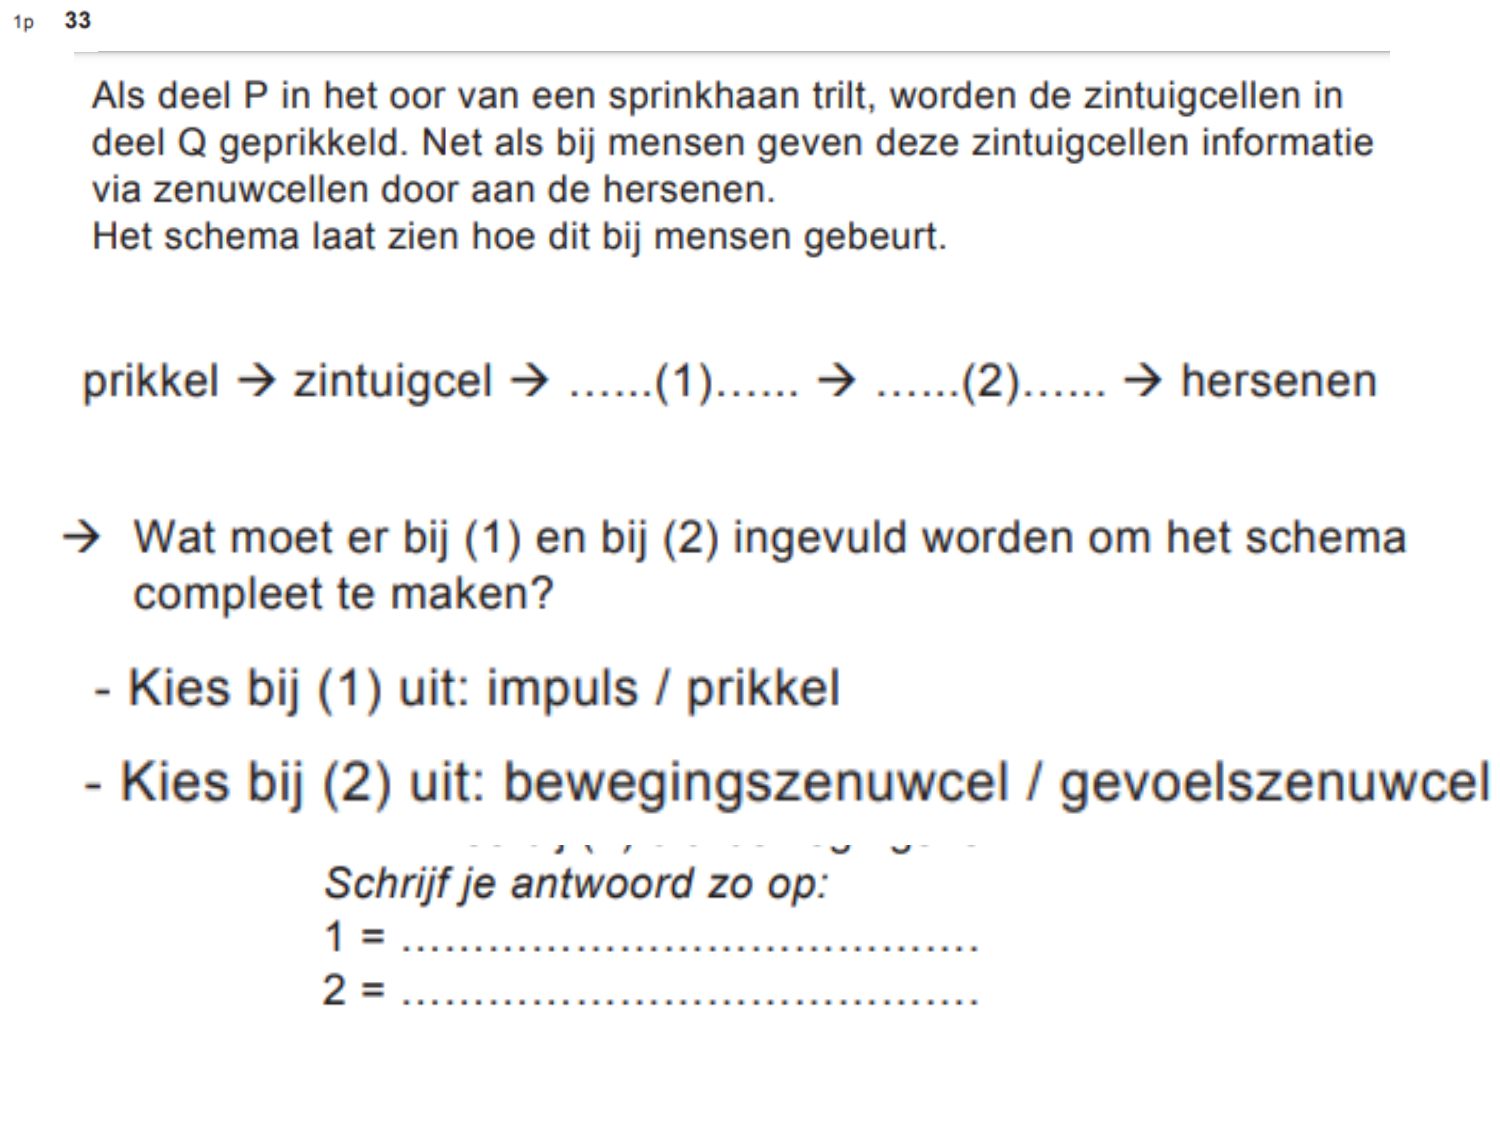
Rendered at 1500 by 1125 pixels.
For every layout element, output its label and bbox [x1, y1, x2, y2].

picture [25, 468, 1467, 622]
picture [312, 845, 1005, 1067]
picture [8, 0, 1390, 292]
picture [76, 653, 862, 732]
picture [74, 757, 1500, 817]
picture [52, 314, 1440, 459]
